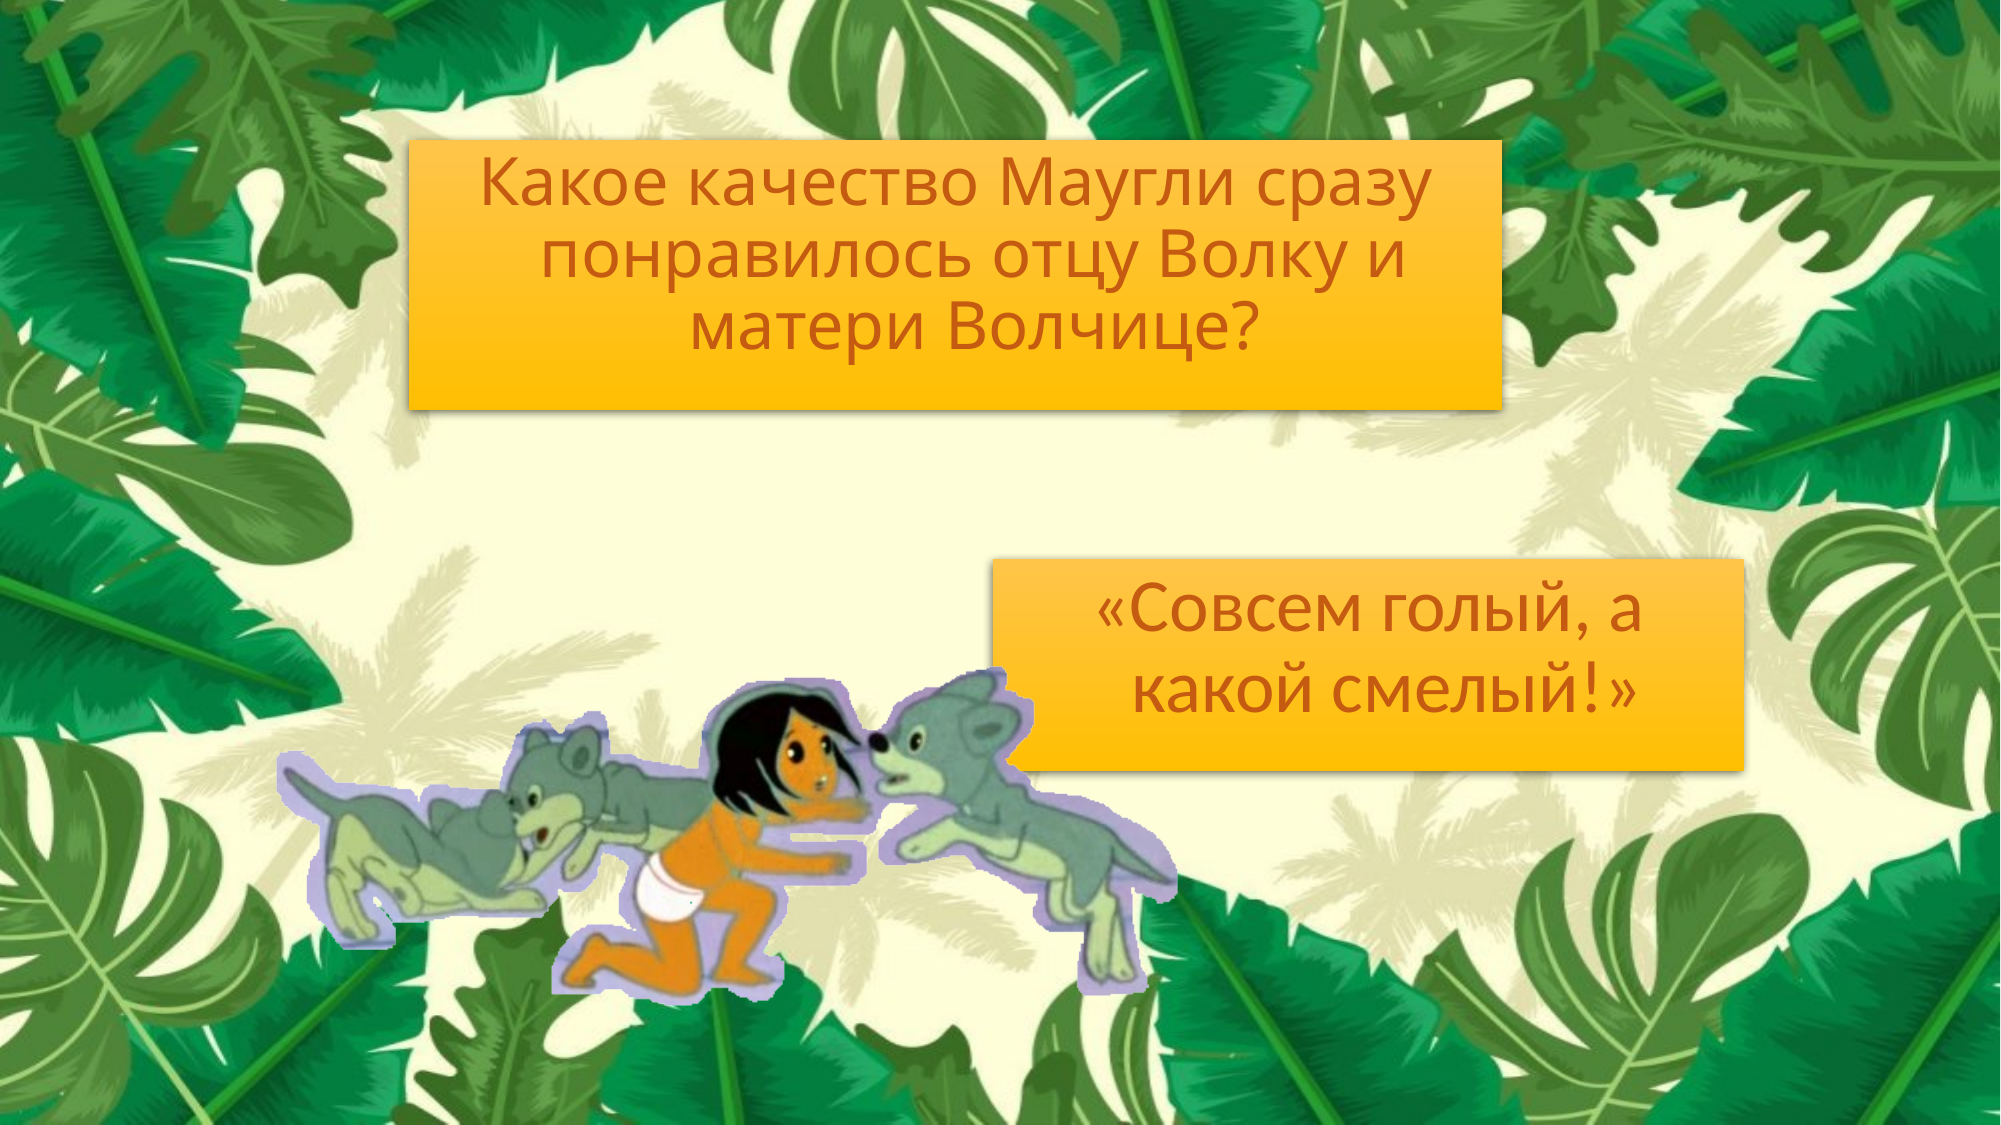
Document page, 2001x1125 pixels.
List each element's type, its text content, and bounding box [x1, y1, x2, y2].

picture [0, 0, 2001, 1125]
text_box Какое качество Маугли сразу понравилось отцу Волку и матери Волчице? [409, 140, 1502, 410]
text_box «Совсем голый, а какой смелый!» [992, 559, 1744, 771]
